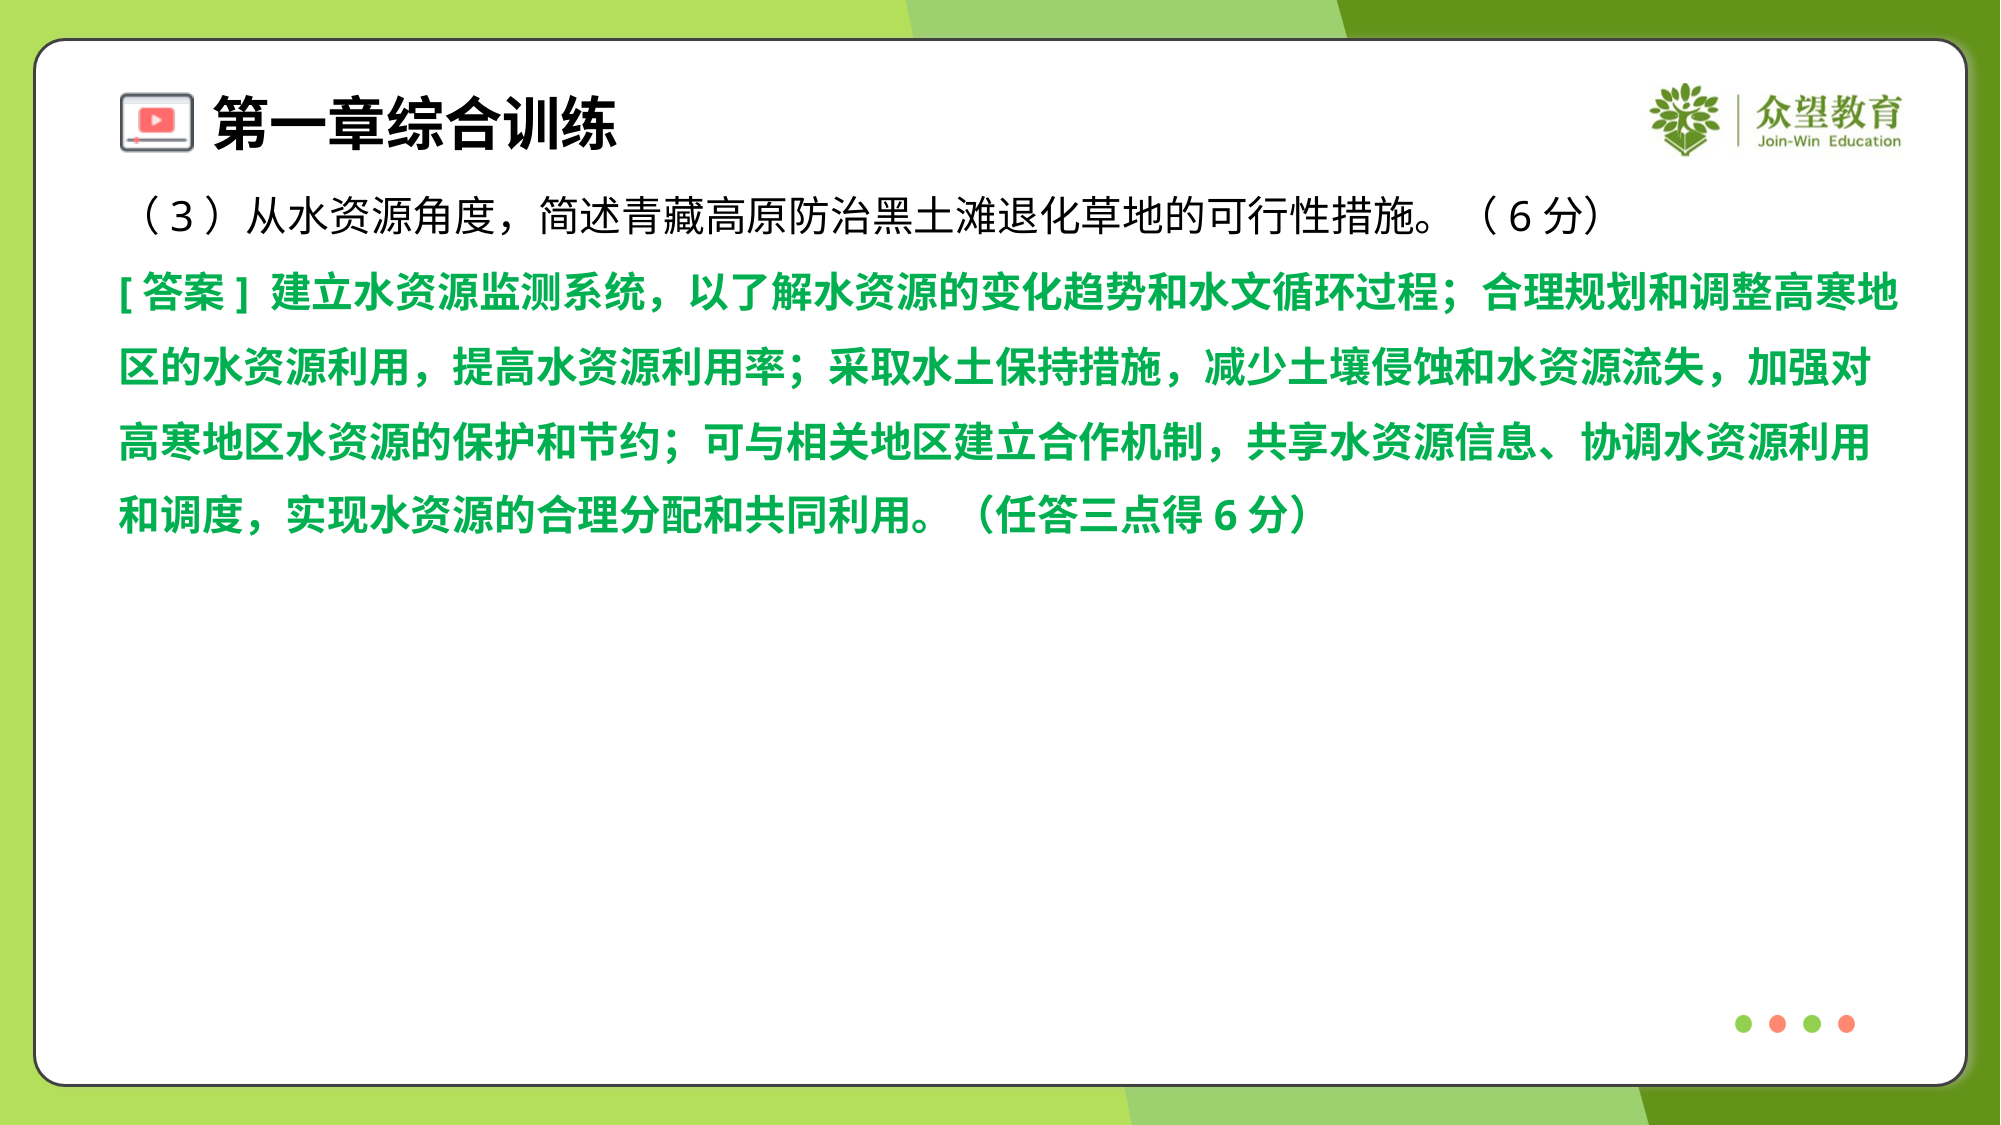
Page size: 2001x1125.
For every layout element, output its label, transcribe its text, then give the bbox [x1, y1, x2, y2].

text_box [答案] 建立水资源监测系统，以了解水资源的变化趋势和水文循环过程；合理规划和调整高寒地 区的水资源利用，提高水资源利用率；采取水土保持措施，减少土壤侵蚀和水资源流失，加强对 高寒地区水资源的保护和节约；可与相关地区建立合作机制，共享水资源信息、协调水资源利用 和调度，实现水资源的合理分配和共同利用。（任答三点得6分） [118, 240, 1883, 532]
picture [0, 0, 2000, 1125]
text_box （3）从水资源角度，简述青藏高原防治黑土滩退化草地的可行性措施。（6分） [118, 164, 1883, 232]
